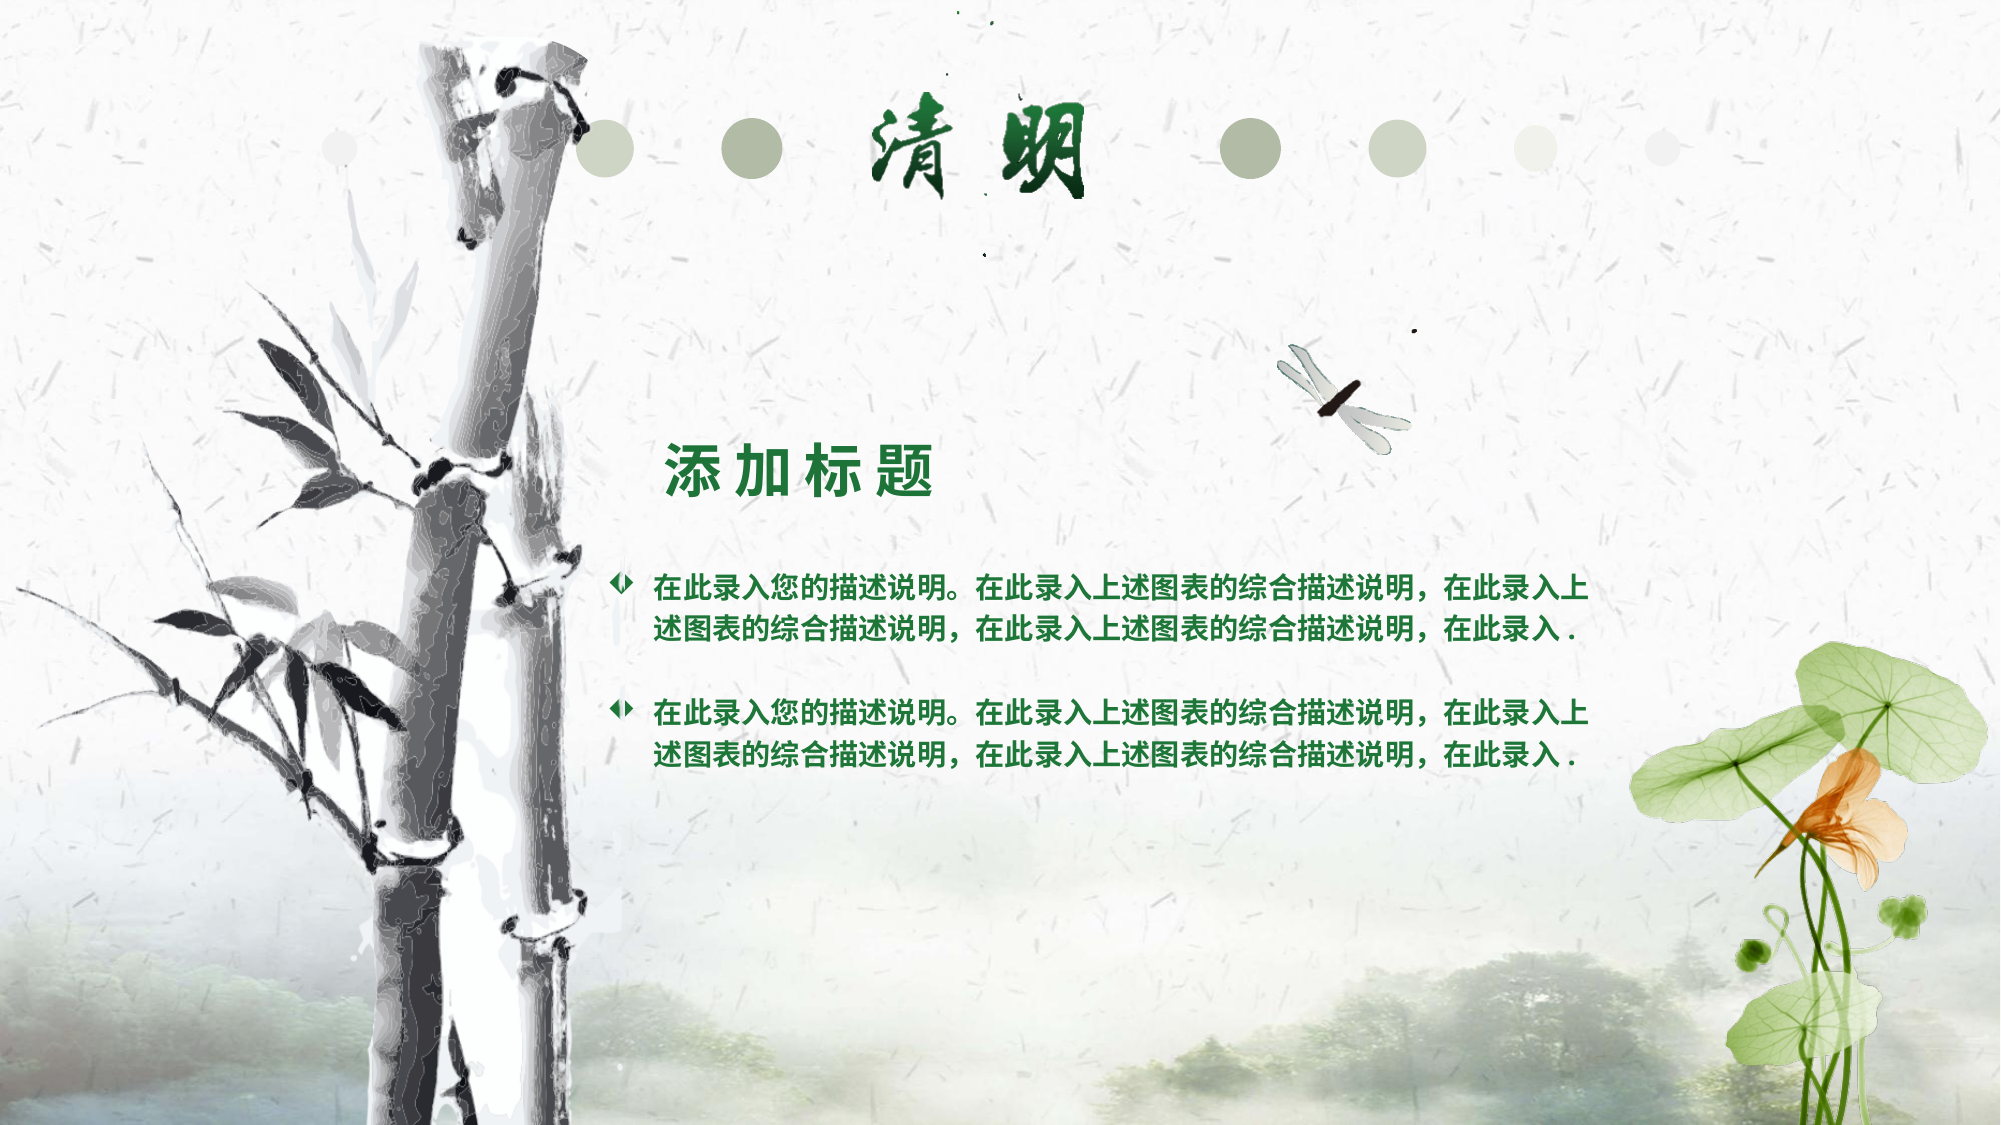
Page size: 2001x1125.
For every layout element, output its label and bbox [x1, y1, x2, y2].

text_box [626, 427, 1607, 830]
picture [0, 0, 2001, 1125]
